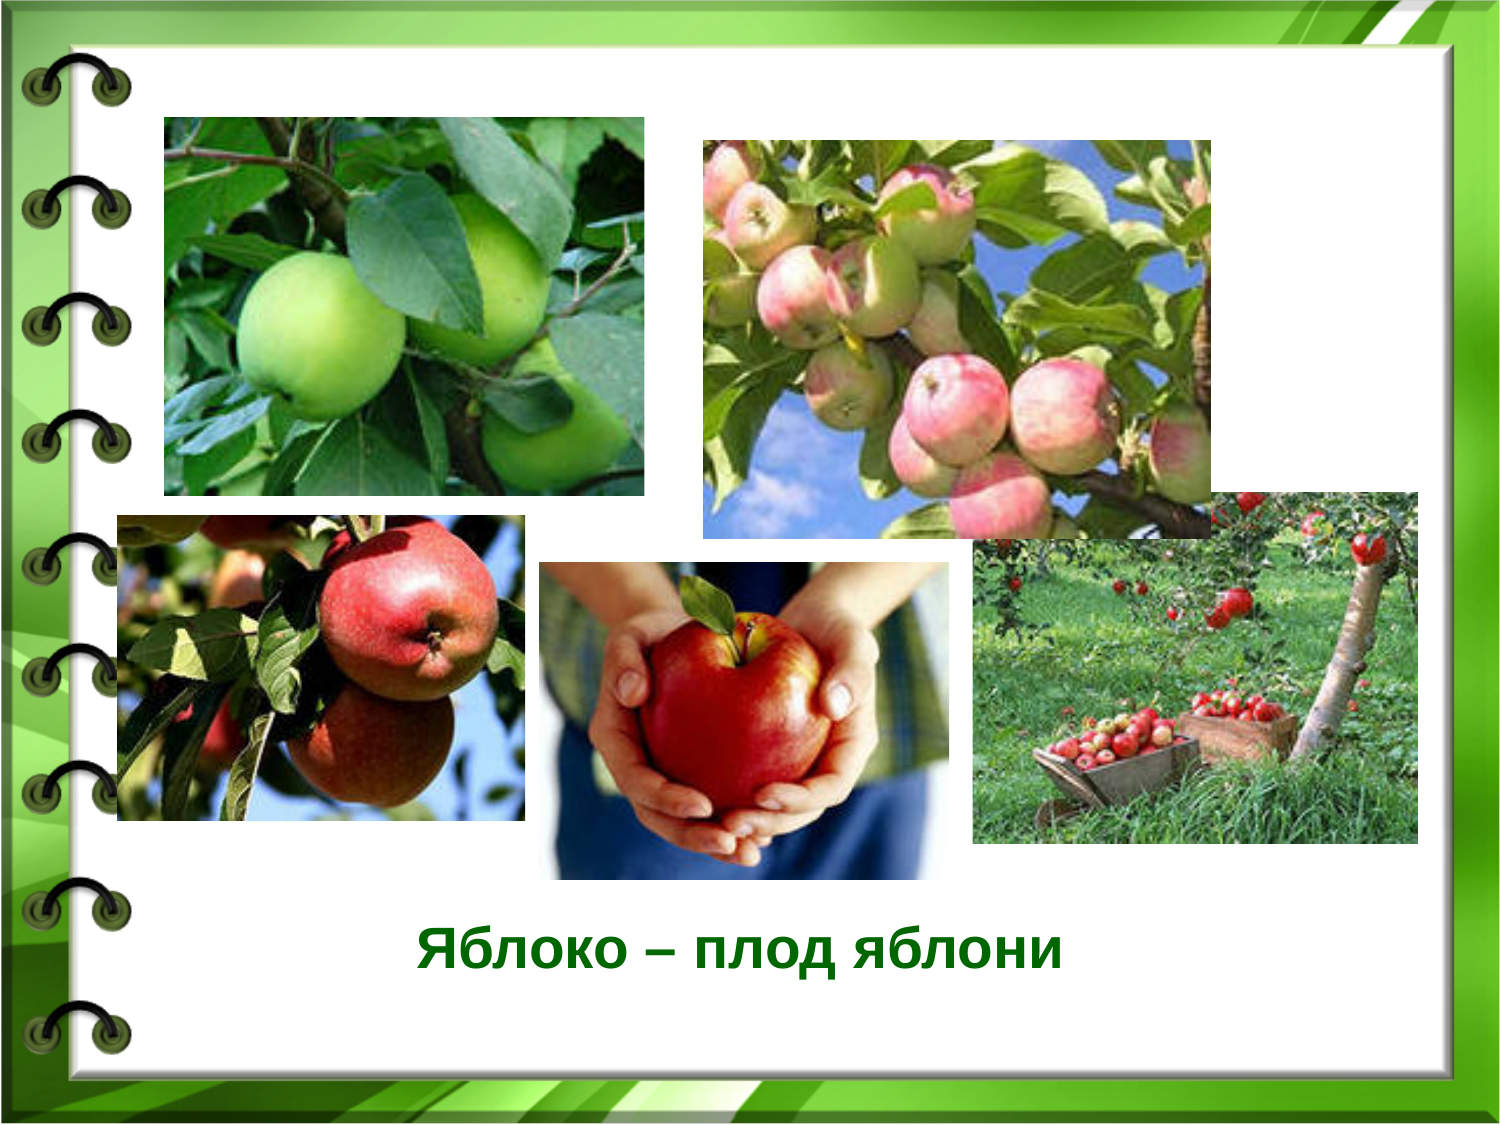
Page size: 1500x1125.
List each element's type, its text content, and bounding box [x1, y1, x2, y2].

text_box Яблоко – плод яблони [402, 902, 1096, 988]
text_box [117, 925, 1500, 1062]
picture [0, 0, 1500, 1125]
